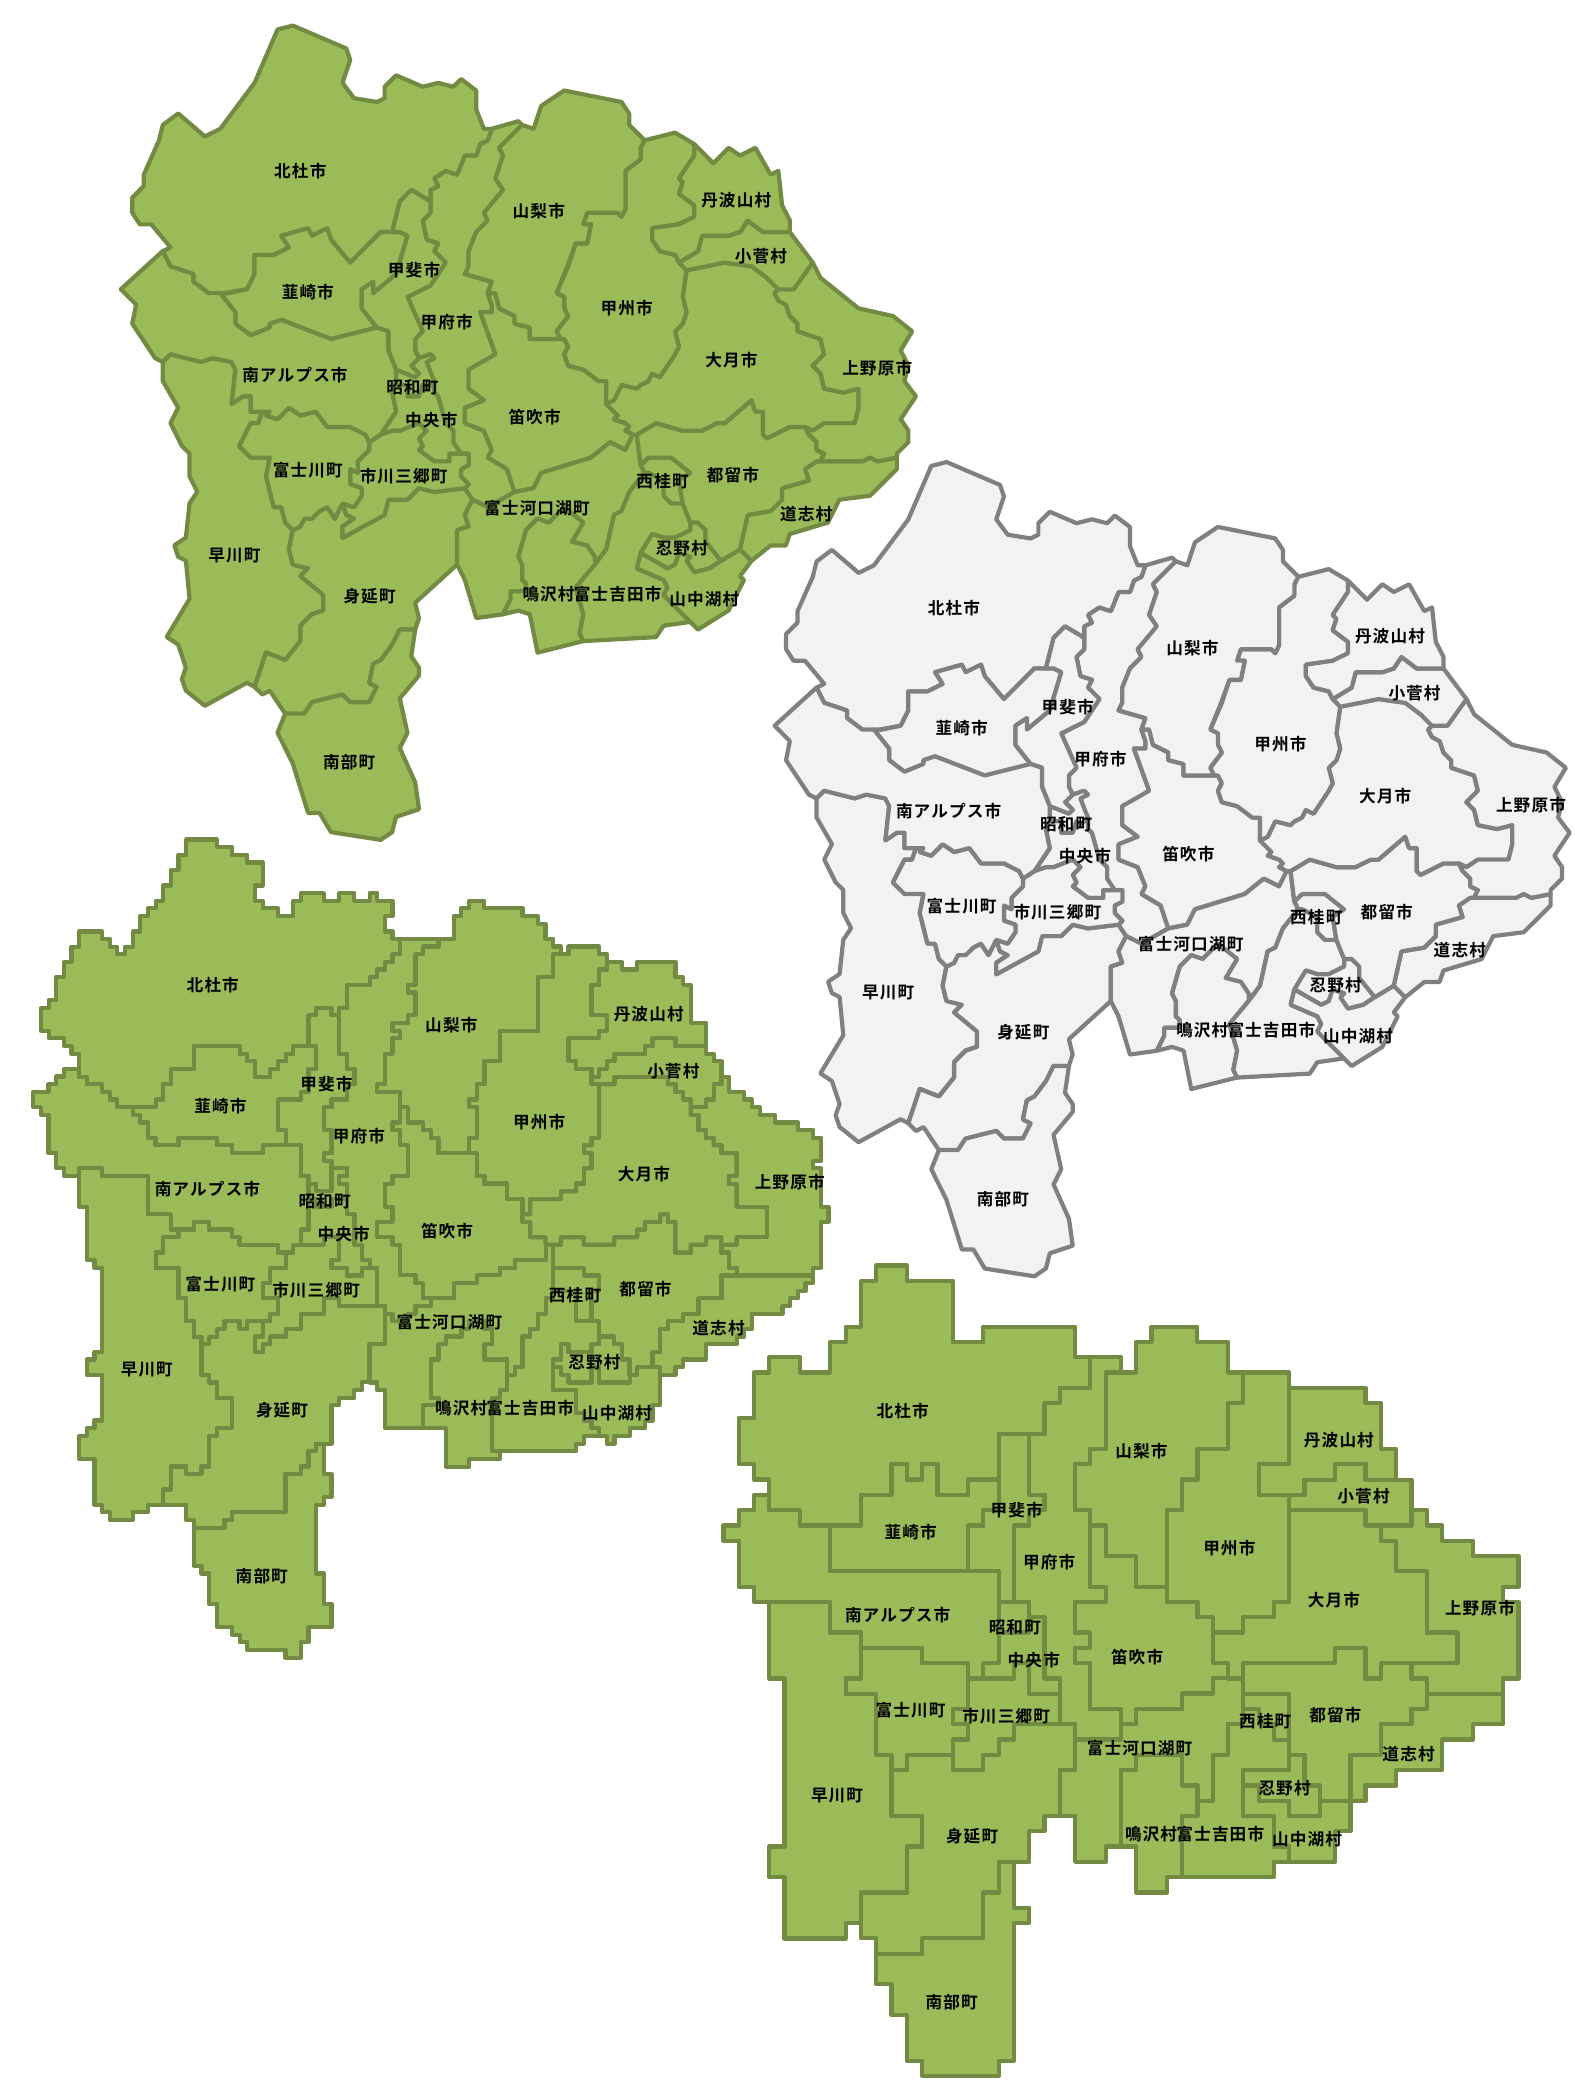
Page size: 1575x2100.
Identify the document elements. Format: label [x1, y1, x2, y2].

text_box [33, 839, 829, 1658]
text_box [774, 788, 840, 966]
text_box [723, 1602, 1519, 2077]
text_box [846, 589, 1575, 1217]
text_box [104, 967, 842, 1595]
text_box [192, 153, 929, 781]
text_box [794, 1393, 1532, 2021]
text_box [846, 1265, 1519, 1392]
text_box [846, 1225, 1570, 1277]
text_box [933, 461, 1570, 588]
text_box [120, 25, 917, 837]
